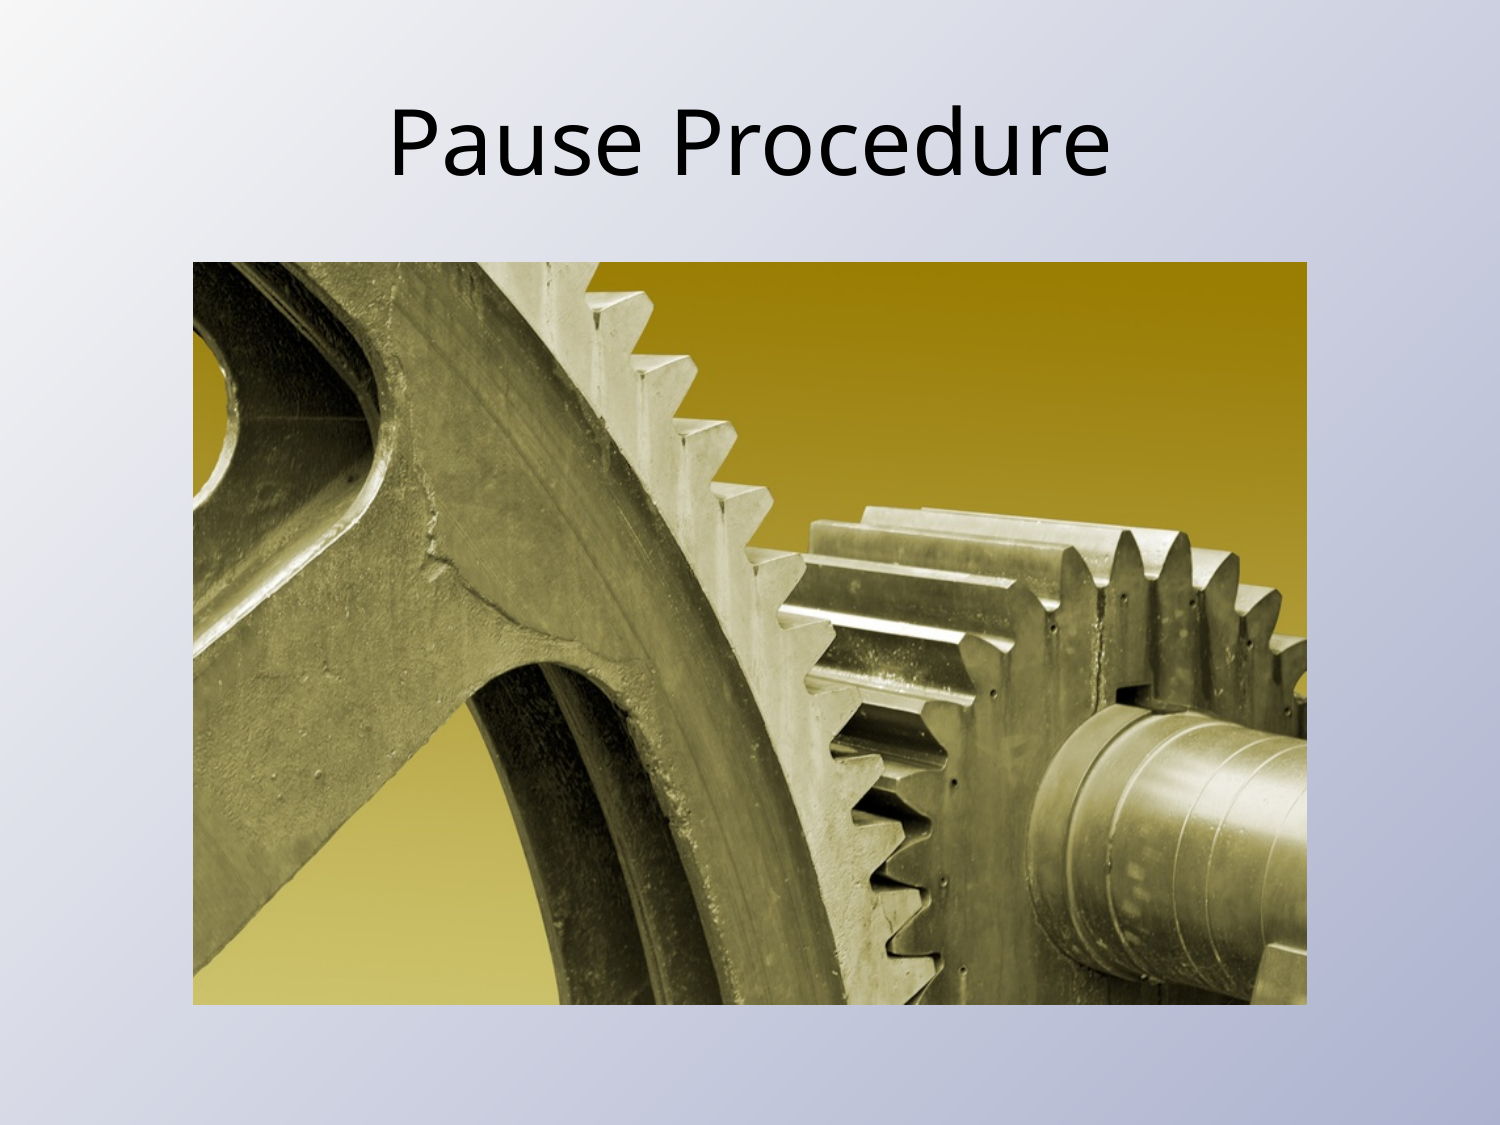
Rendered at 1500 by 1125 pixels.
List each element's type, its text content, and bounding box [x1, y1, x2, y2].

title Pause Procedure [75, 45, 1425, 233]
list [192, 262, 1308, 1006]
